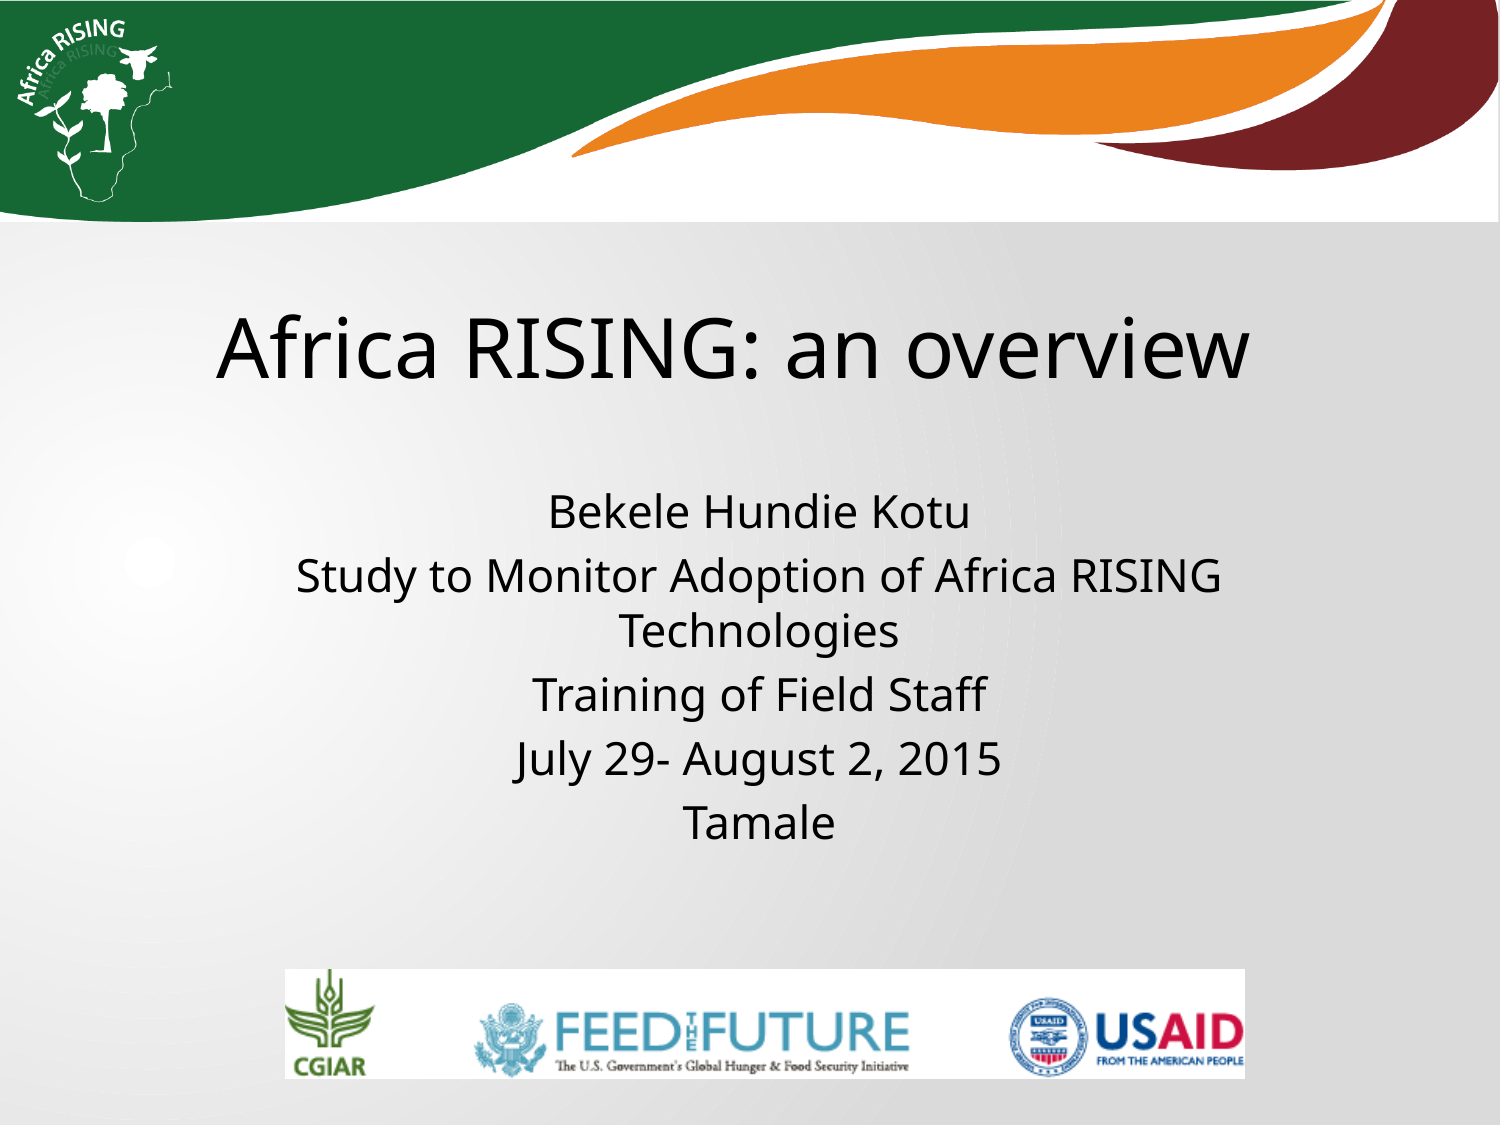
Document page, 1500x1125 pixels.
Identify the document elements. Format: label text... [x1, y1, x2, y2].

picture [0, 0, 1499, 222]
list Bekele Hundie Kotu Study to Monitor Adoption of Africa RISING Technologies Training of Field Staff July 29- August 2, 2015 Tamale [187, 474, 1313, 913]
list Africa RISING: an overview [62, 287, 1388, 475]
picture [285, 969, 1245, 1079]
